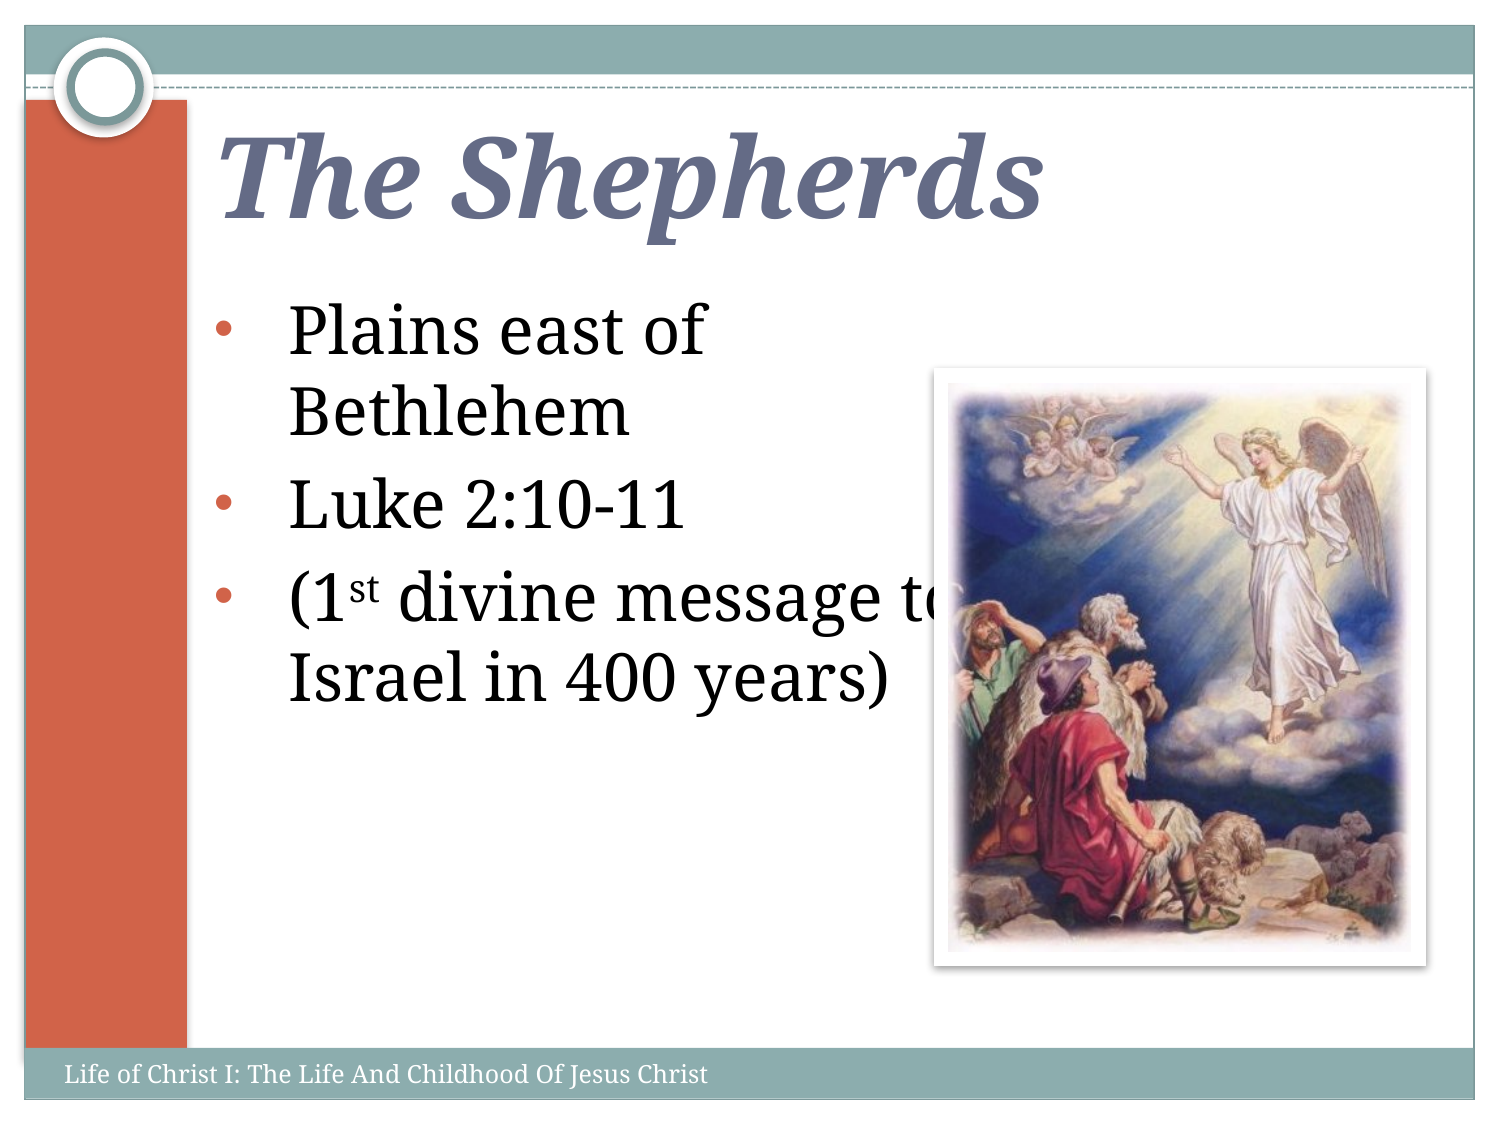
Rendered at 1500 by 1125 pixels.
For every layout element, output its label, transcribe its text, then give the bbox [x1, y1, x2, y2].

picture [947, 382, 1412, 952]
footer Life of Christ I: The Life And Childhood Of Jesus Christ [49, 1051, 949, 1112]
title The Shepherds [198, 98, 1472, 307]
text_box Plains east of Bethlehem Luke 2:10-11 (1st divine message to Israel in 400 years) [198, 280, 1052, 1052]
